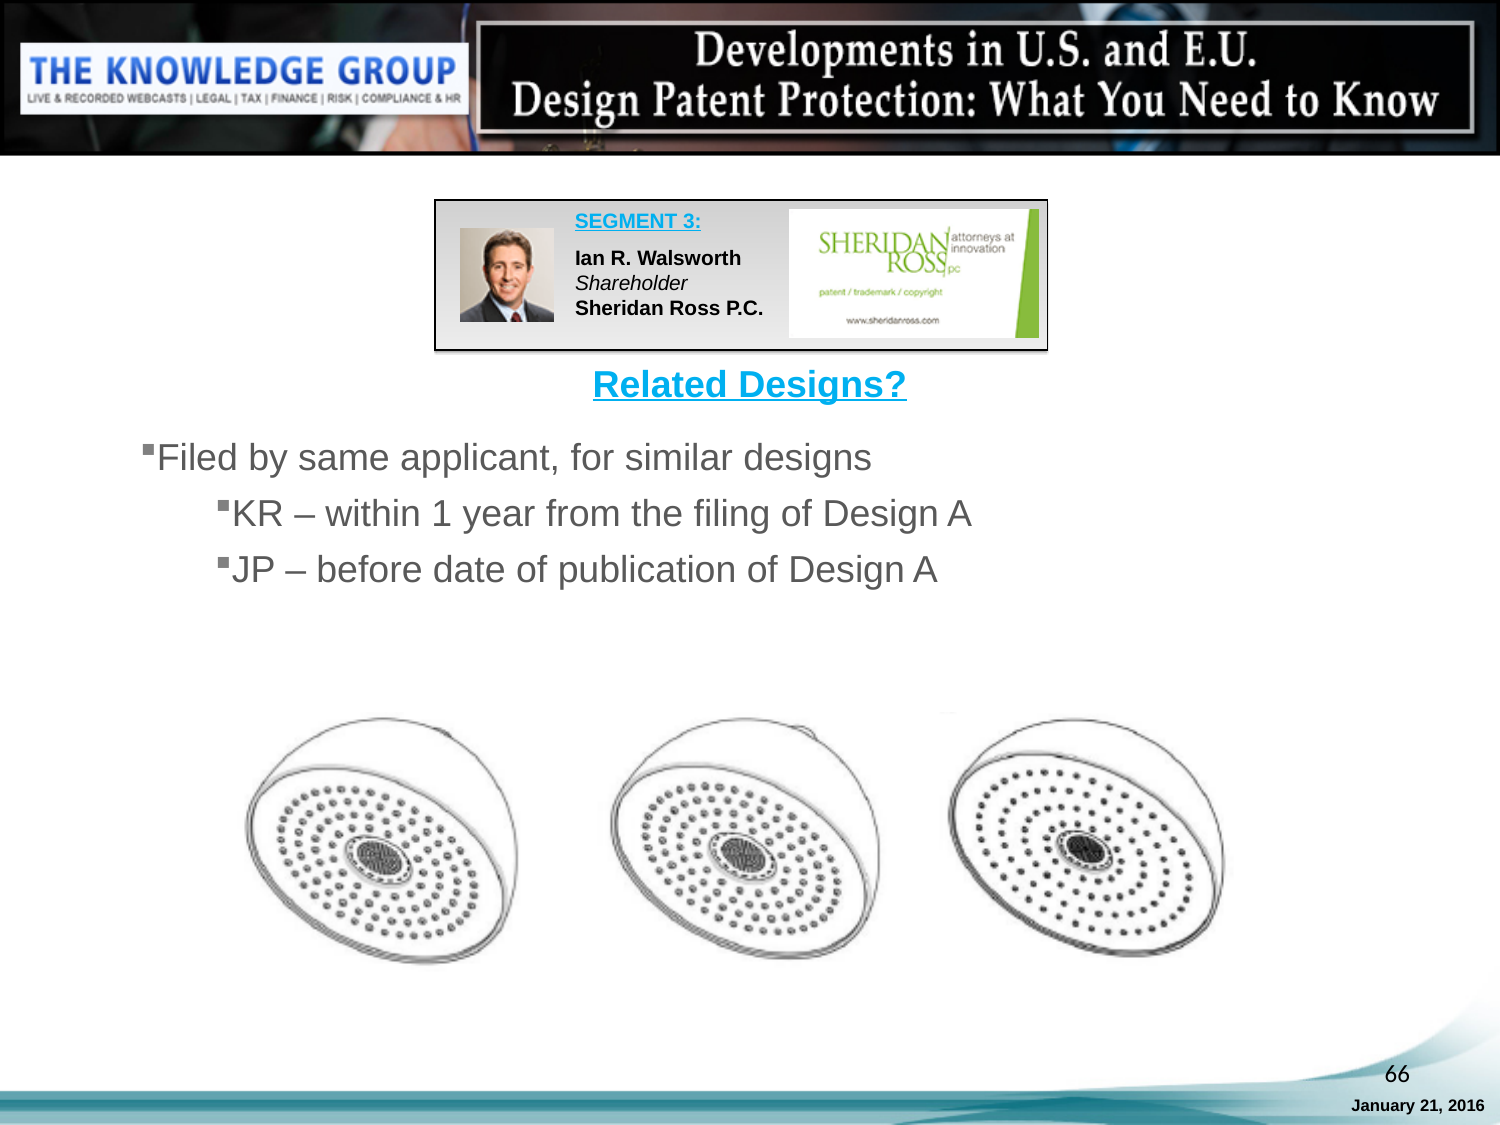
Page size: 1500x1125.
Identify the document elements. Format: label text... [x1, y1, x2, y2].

slide_number 66 [1074, 1042, 1425, 1103]
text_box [434, 199, 1048, 351]
picture [0, 412, 1500, 1125]
text_box Filed by same applicant, for similar designs KR – within 1 year from the filing of Design A JP – before date of publication of Design A [50, 425, 1450, 654]
picture [0, 0, 1500, 352]
text_box Related Designs? [0, 352, 1500, 412]
text_box January 21, 2016 [1100, 1087, 1500, 1123]
